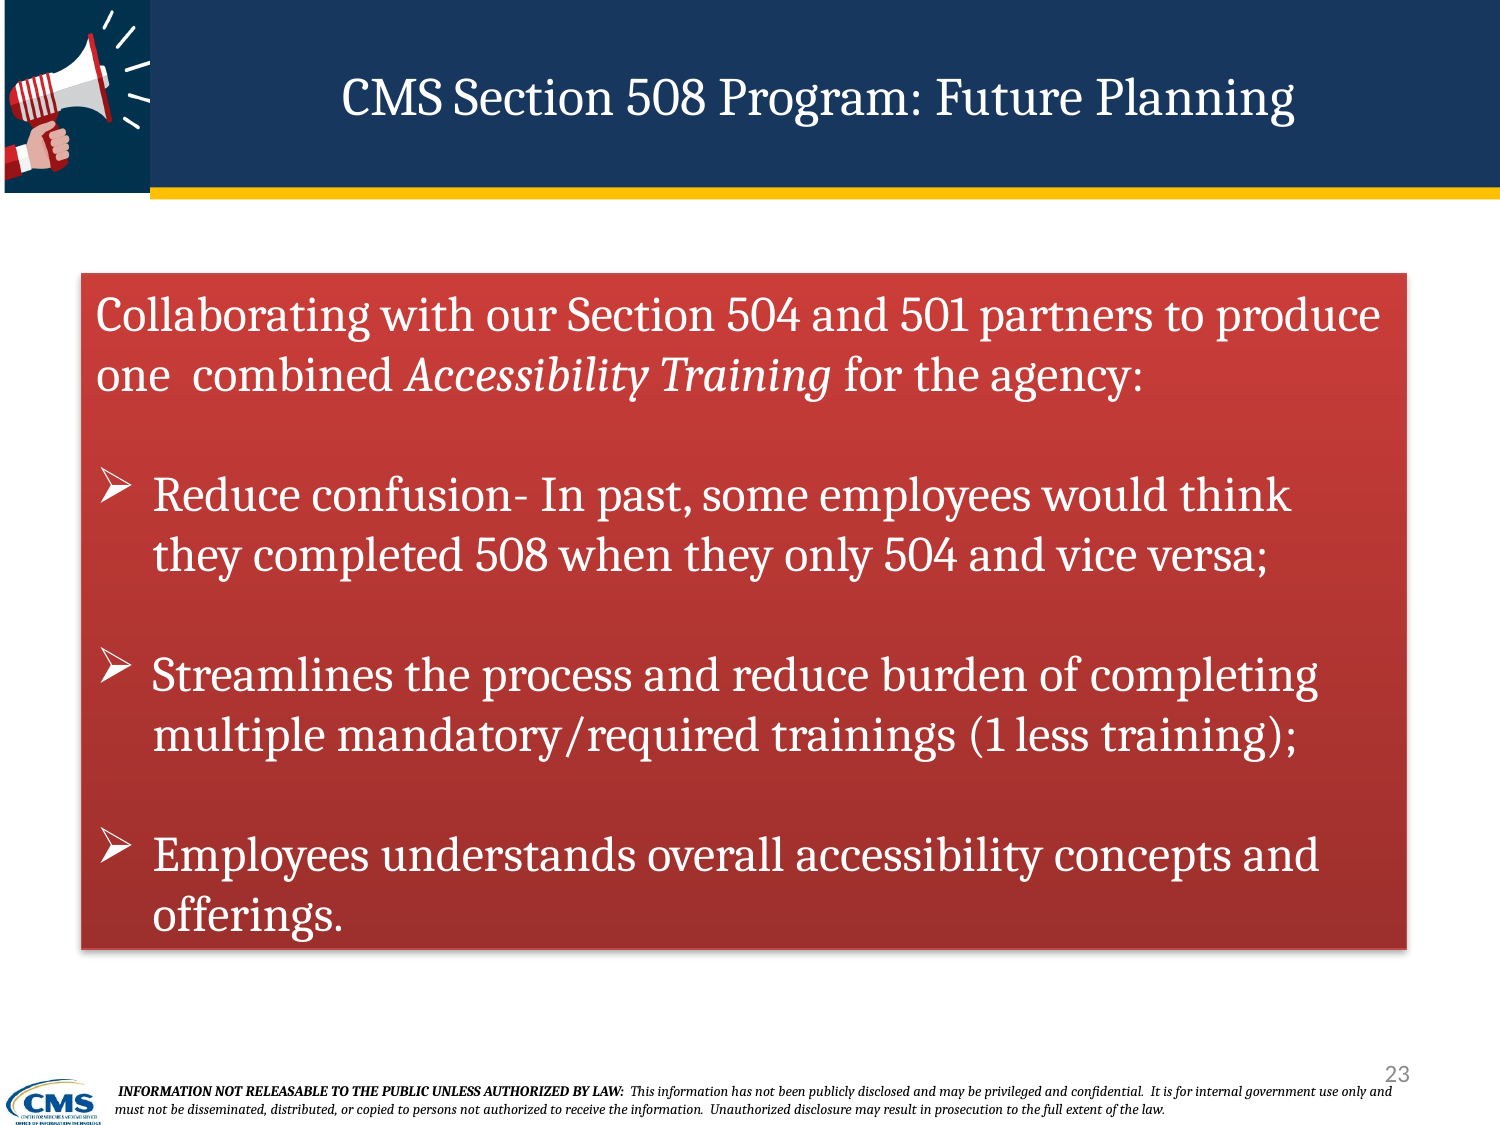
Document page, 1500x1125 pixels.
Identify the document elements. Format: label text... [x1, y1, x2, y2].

slide_number 23 [1074, 1042, 1425, 1103]
text_box INFORMATION NOT RELEASABLE TO THE PUBLIC UNLESS AUTHORIZED BY LAW: This information has not been publicly disclosed and may be privileged and confidential. It is for internal government use only and must not be disseminated, distributed, or copied to persons not authorized to receive the information. Unauthorized disclosure may result in prosecution to the full extent of the law. [100, 1074, 1413, 1125]
picture [5, 1079, 101, 1125]
title CMS Section 508 Program: Future Planning [163, 0, 1500, 188]
picture [4, 0, 163, 194]
text_box Collaborating with our Section 504 and 501 partners to produce one combined Accessibility Training for the agency: Reduce confusion- In past, some employees would think they completed 508 when they only 504 and vice versa; Streamlines the process and reduce burden of completing multiple mandatory/required trainings (1 less training); Employees understands overall accessibility concepts and offerings. [81, 273, 1407, 950]
